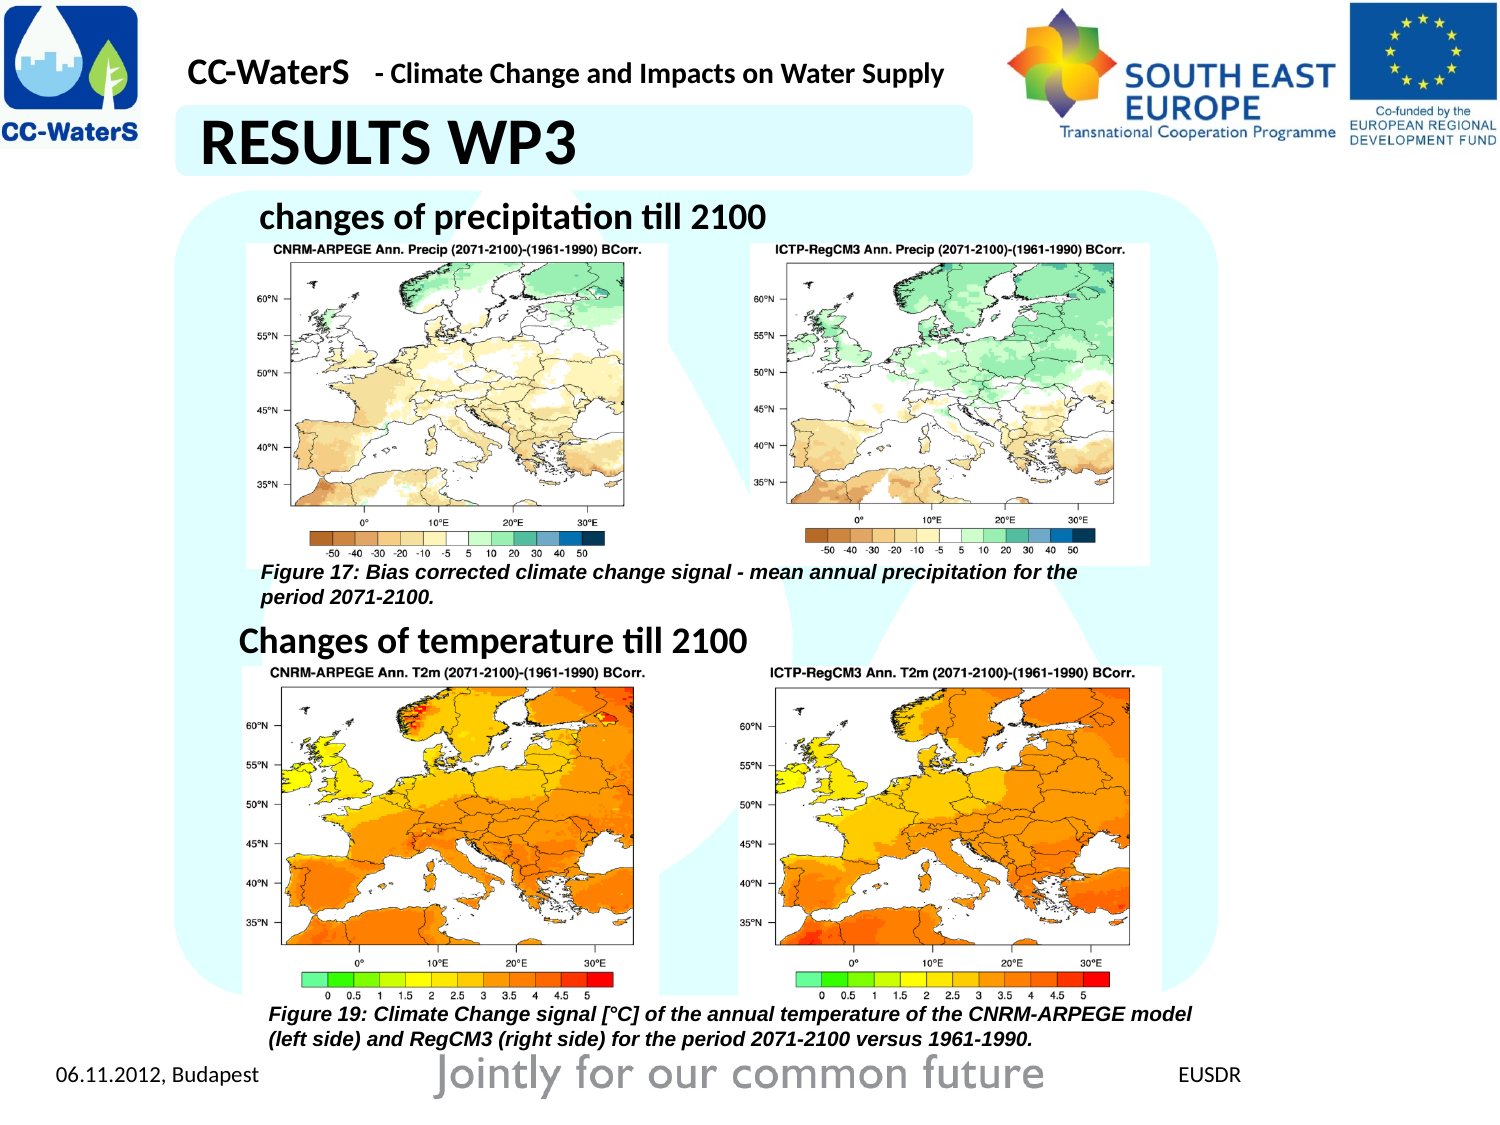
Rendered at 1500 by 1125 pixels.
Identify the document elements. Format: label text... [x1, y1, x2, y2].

picture [737, 665, 1162, 1012]
text_box Figure 17: Bias corrected climate change signal - mean annual precipitation for the period 2071-2100. [246, 551, 1099, 608]
picture [241, 665, 660, 1012]
text_box Figure 19: Climate Change signal [°C] of the annual temperature of the CNRM-ARPEGE model (left side) and RegCM3 (right side) for the period 2071-2100 versus 1961-1990. [253, 993, 1500, 1059]
text_box changes of precipitation till 2100 [236, 184, 1223, 245]
picture [1347, 75, 1500, 148]
picture [1007, 75, 1336, 141]
text_box [0, 0, 1500, 75]
text_box Changes of temperature till 2100 [224, 608, 1117, 668]
picture [433, 1059, 1043, 1099]
picture [0, 75, 141, 149]
text_box RESULTS WP3 [185, 90, 593, 185]
picture [749, 243, 1151, 566]
picture [246, 243, 668, 569]
